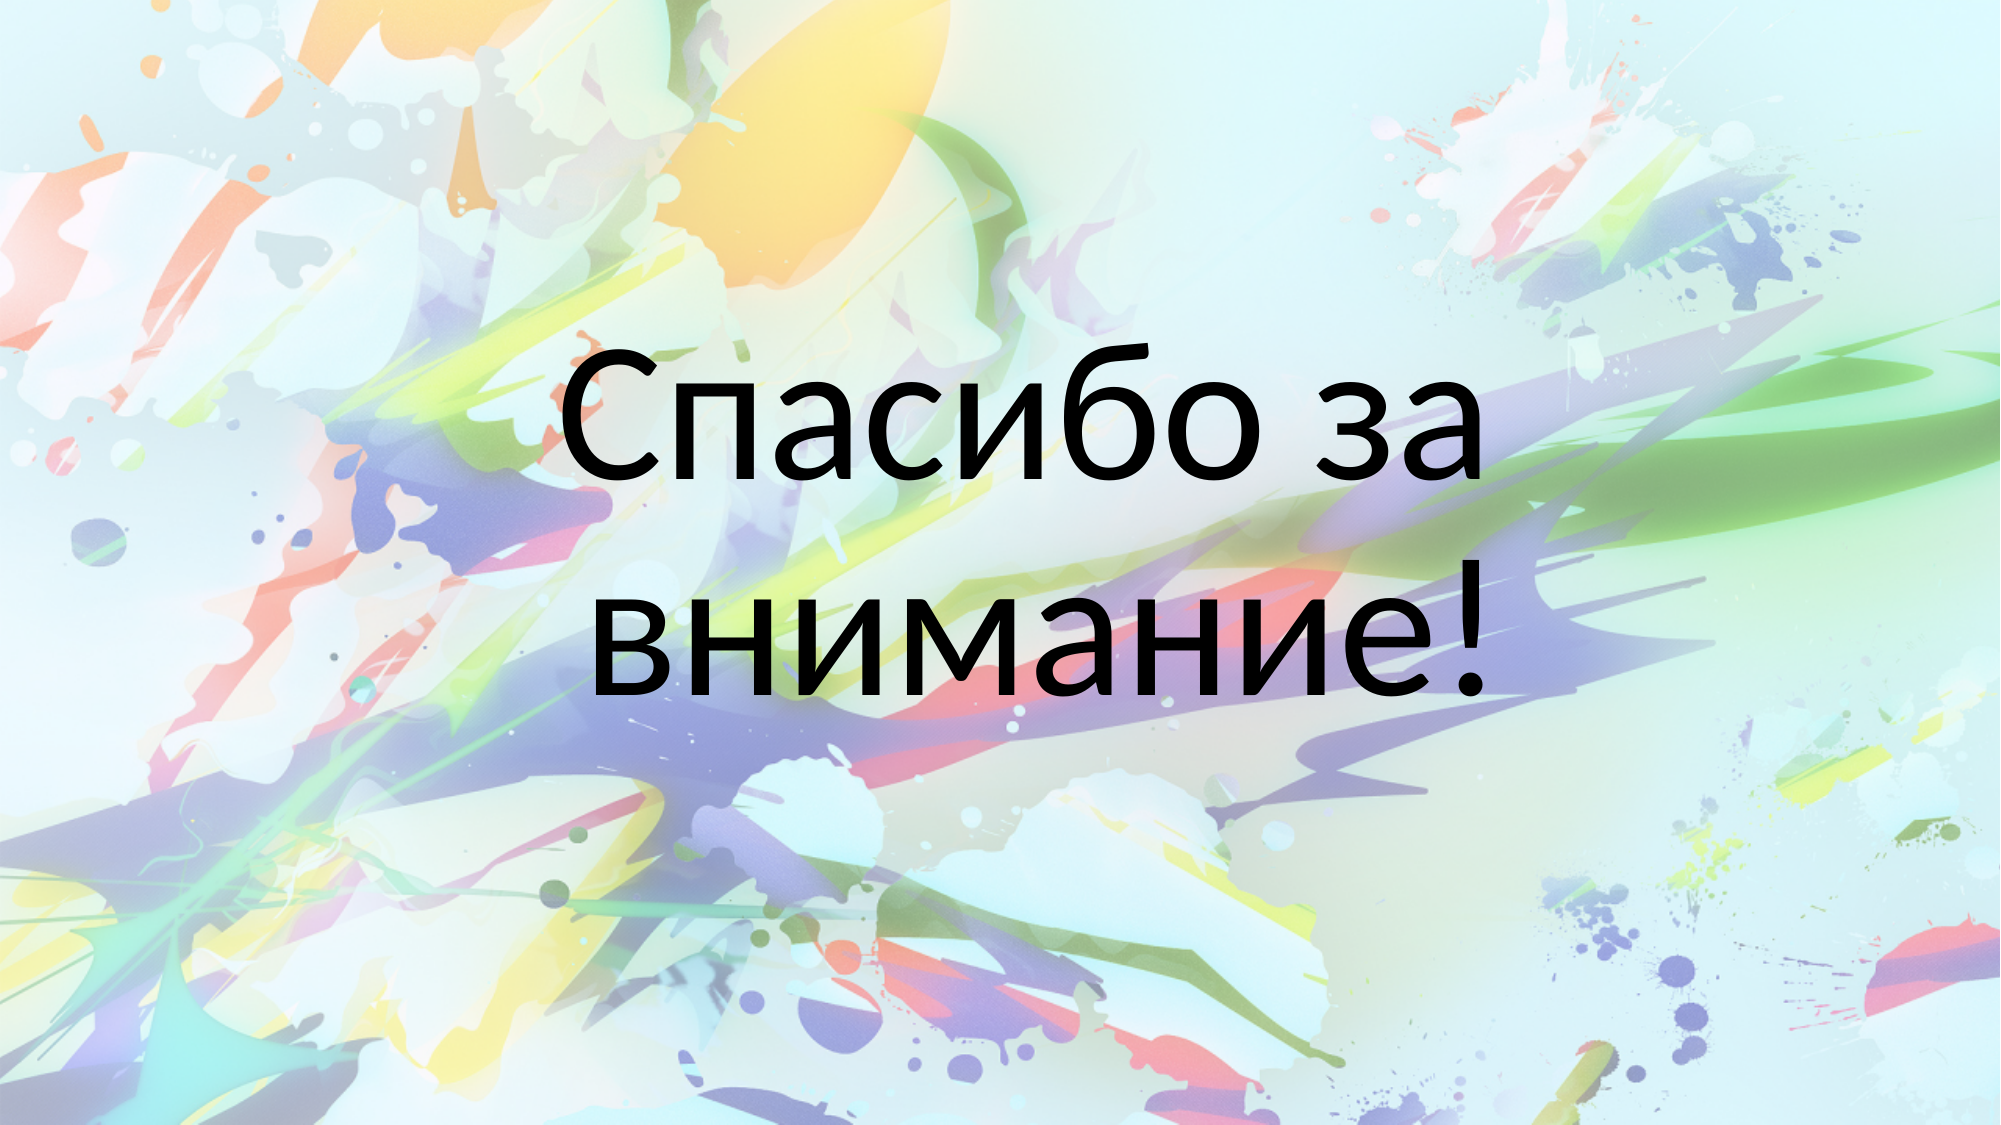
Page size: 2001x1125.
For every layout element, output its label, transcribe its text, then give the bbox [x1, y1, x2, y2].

list Спасибо за внимание! [137, 299, 1912, 1014]
